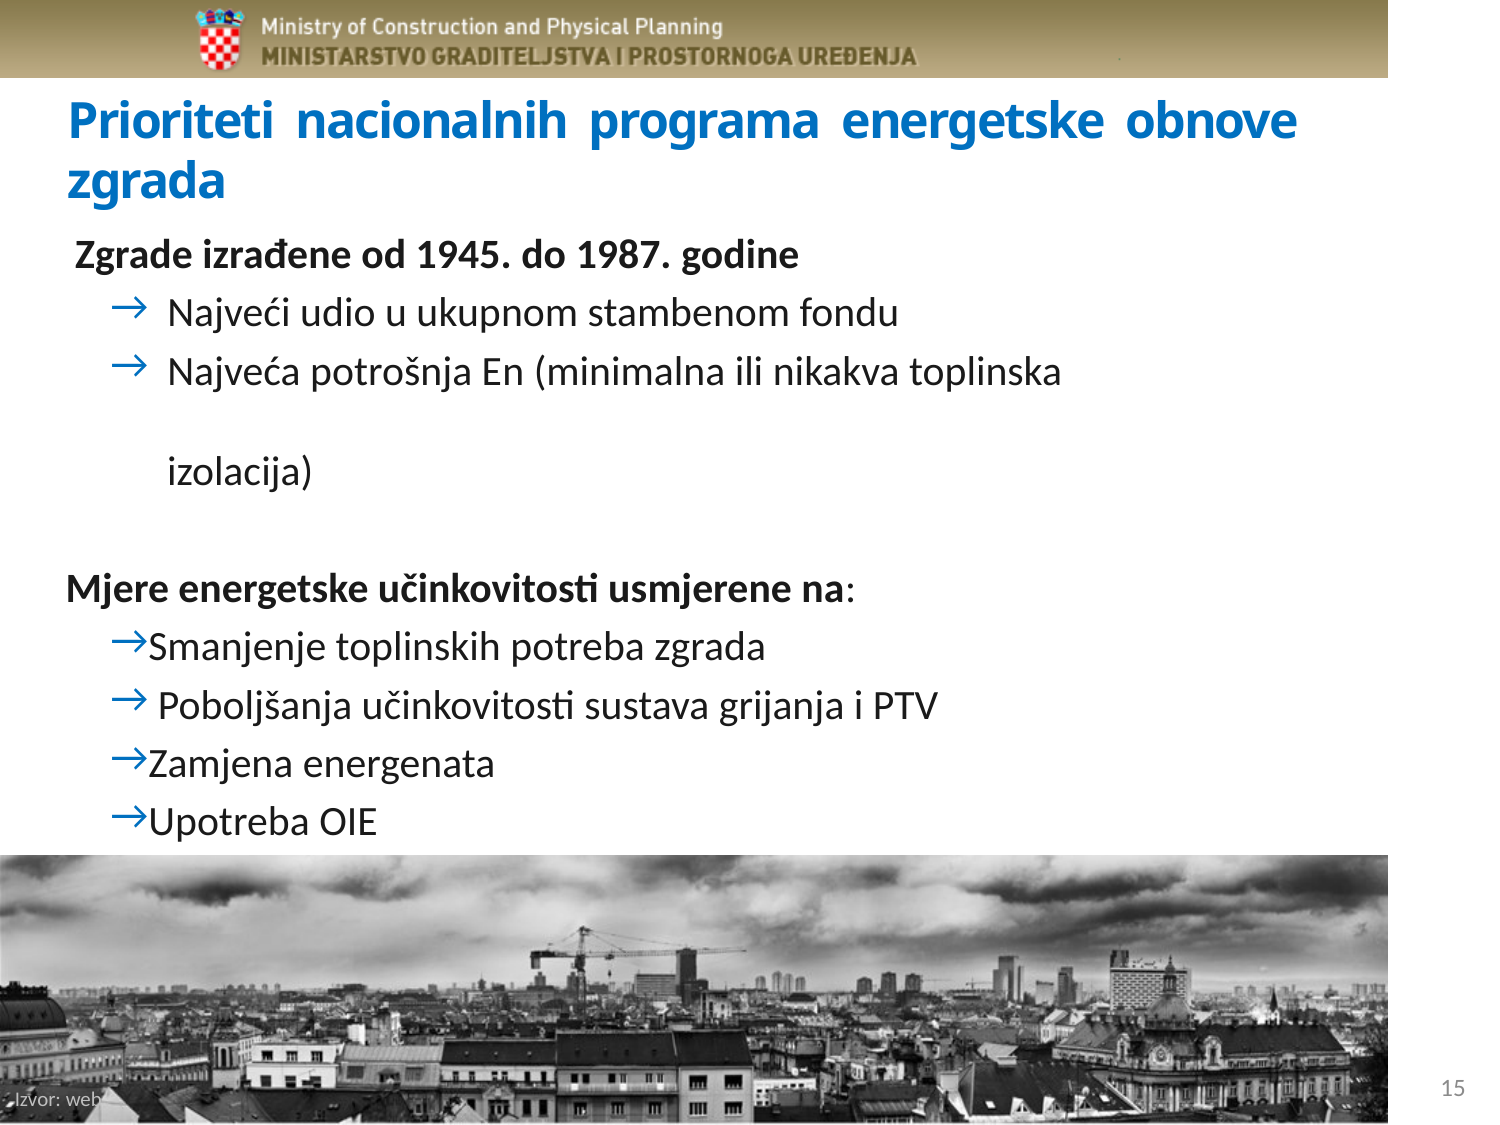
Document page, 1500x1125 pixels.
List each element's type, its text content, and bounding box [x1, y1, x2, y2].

list Zgrade izrađene od 1945. do 1987. godine Najveći udio u ukupnom stambenom fondu Najveća potrošnja En (minimalna ili nikakva toplinska izolacija) Mjere energetske učinkovitosti usmjerene na: Smanjenje toplinskih potreba zgrada Poboljšanja učinkovitosti sustava grijanja i PTV Zamjena energenata Upotreba OIE [0, 160, 1081, 853]
text_box Prioriteti nacionalnih programa energetske obnove zgrada [53, 86, 1374, 243]
picture [0, 0, 1388, 79]
picture [0, 855, 1388, 1125]
slide_number 15 [1392, 1053, 1481, 1119]
